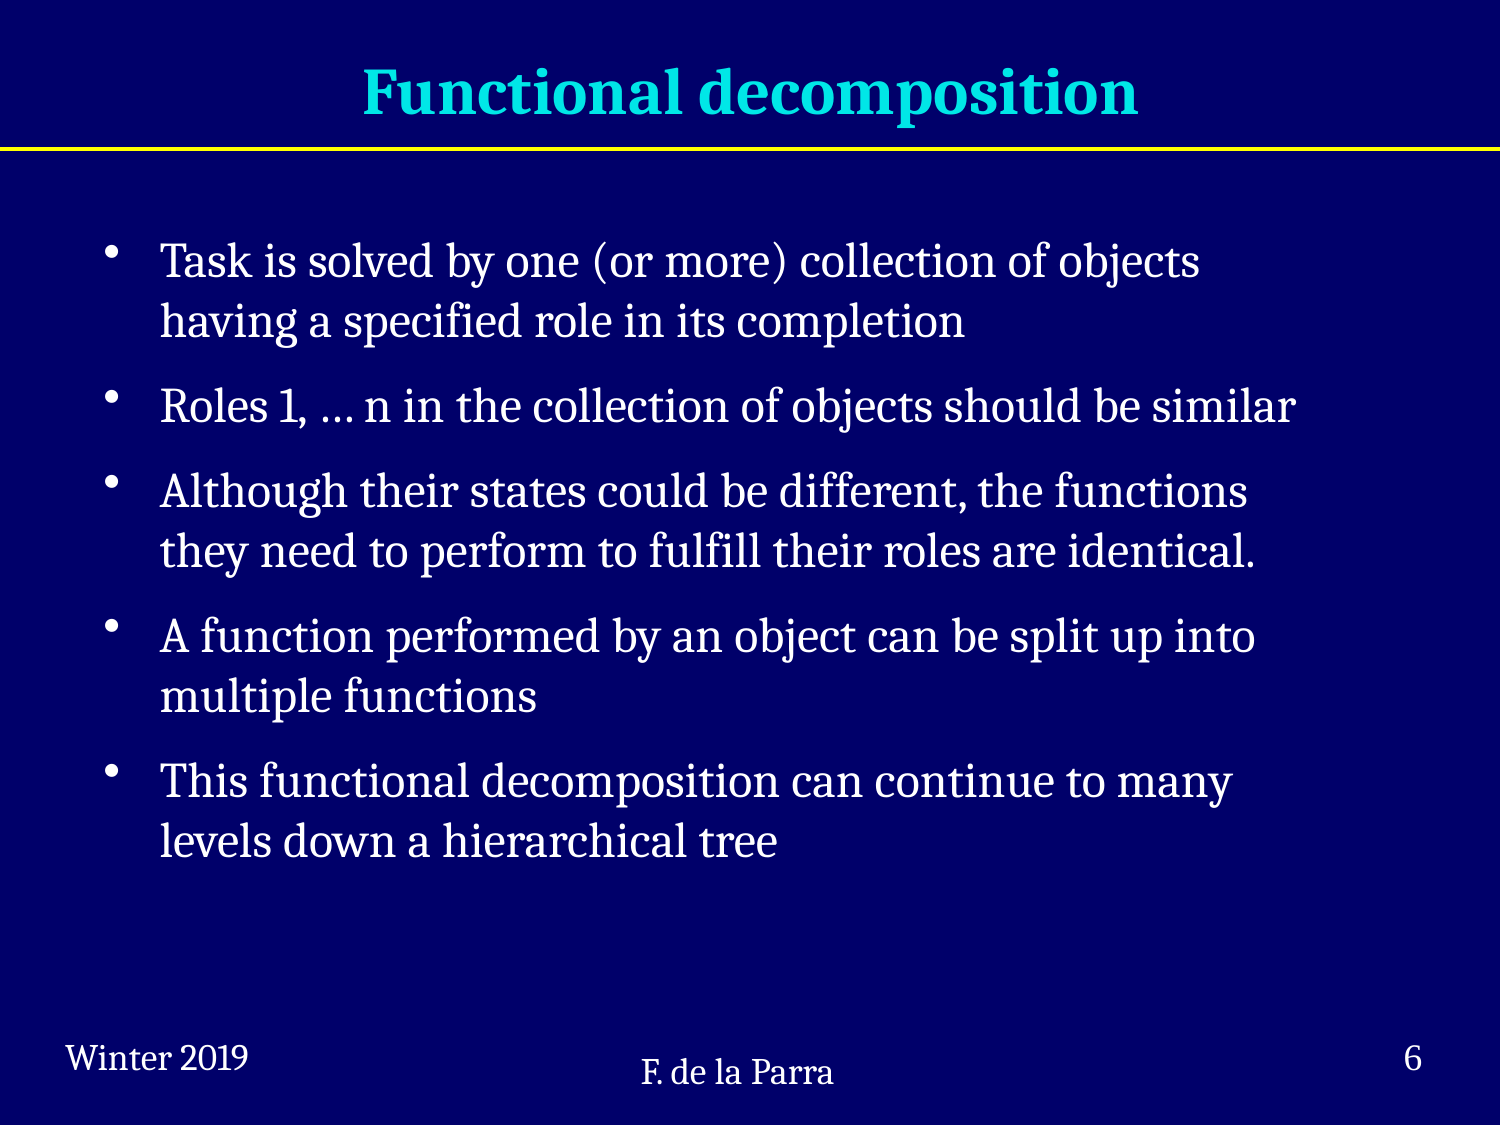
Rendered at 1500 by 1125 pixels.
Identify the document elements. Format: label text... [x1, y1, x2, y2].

slide_number Winter 2019 [49, 1024, 363, 1101]
slide_number 6 [1124, 1024, 1438, 1101]
title Functional decomposition [49, 24, 1438, 147]
text_box F. de la Parra [625, 1039, 874, 1100]
text_box Task is solved by one (or more) collection of objects having a specified role in its completion Roles 1, … n in the collection of objects should be similar Although their states could be different, the functions they need to perform to fulfill their roles are identical. A function performed by an object can be split up into multiple functions This functional decomposition can continue to many levels down a hierarchical tree [88, 219, 1343, 875]
